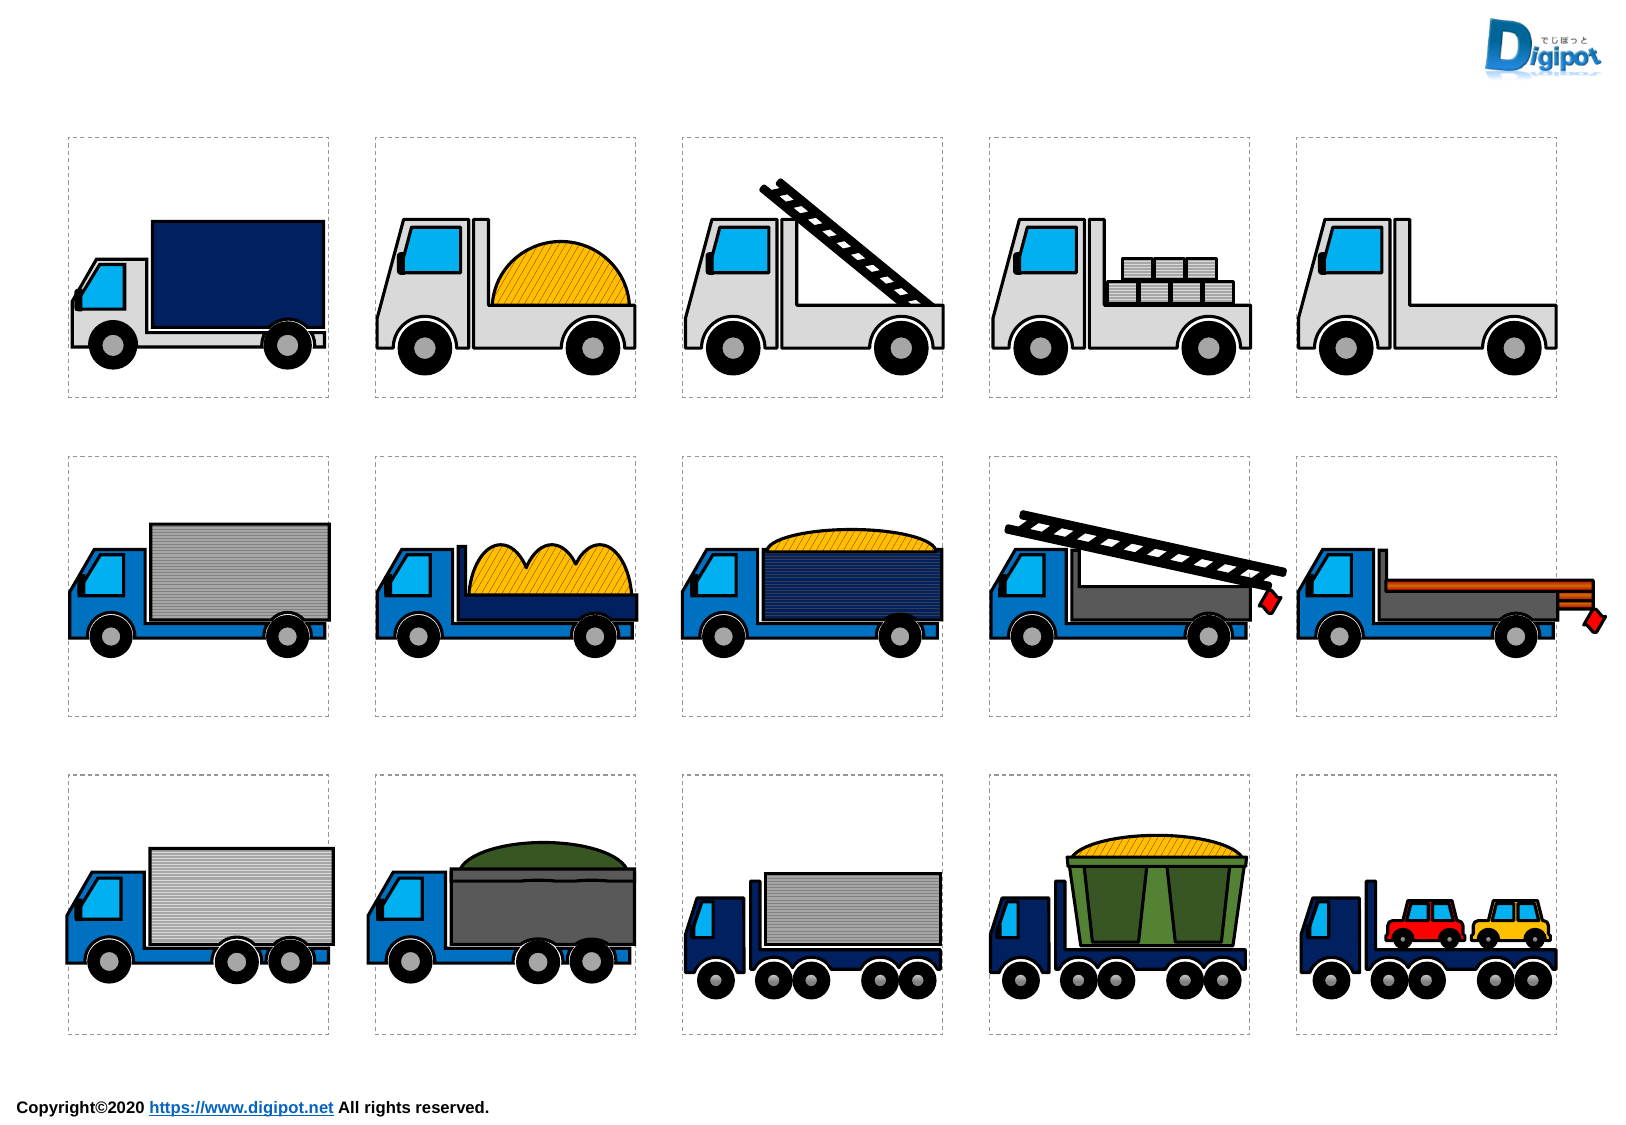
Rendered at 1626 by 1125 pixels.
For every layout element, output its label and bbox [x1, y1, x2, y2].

text_box [368, 842, 635, 983]
text_box [685, 873, 941, 998]
text_box [990, 539, 1287, 657]
text_box [992, 219, 1251, 374]
text_box [377, 219, 635, 374]
text_box [682, 529, 942, 657]
text_box [685, 219, 961, 374]
text_box [72, 221, 325, 369]
text_box [1298, 549, 1603, 657]
text_box [990, 835, 1247, 998]
text_box [377, 544, 637, 657]
text_box [66, 848, 334, 983]
picture [1485, 18, 1602, 82]
text_box [1298, 219, 1557, 374]
text_box [1301, 881, 1556, 998]
text_box [69, 524, 330, 657]
